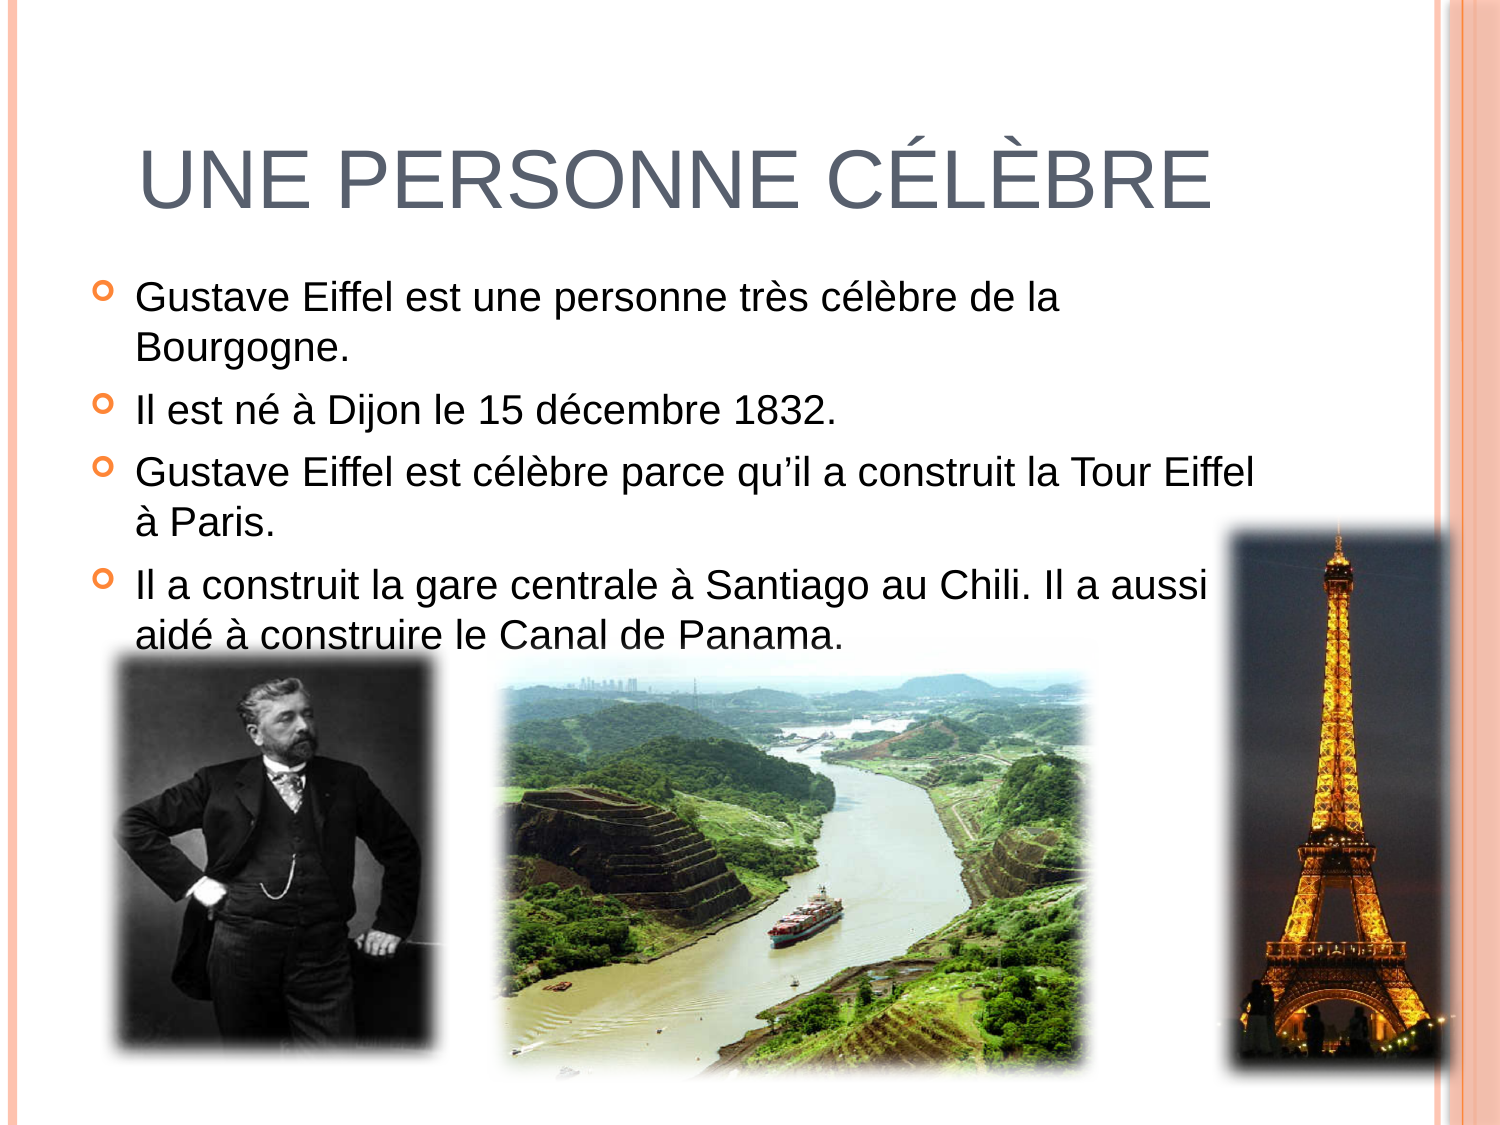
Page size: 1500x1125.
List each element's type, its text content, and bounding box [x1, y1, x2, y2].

picture [1211, 511, 1467, 1088]
title Une personne célèbre [75, 45, 1300, 233]
picture [99, 636, 451, 1068]
picture [486, 636, 1100, 1083]
list Gustave Eiffel est une personne très célèbre de la Bourgogne. Il est né à Dijon le 15 décembre 1832. Gustave Eiffel est célèbre parce qu’il a construit la Tour Eiffel à Paris. Il a construit la gare centrale à Santiago au Chili. Il a aussi aidé à construire le Canal de Panama. [74, 262, 1301, 1063]
